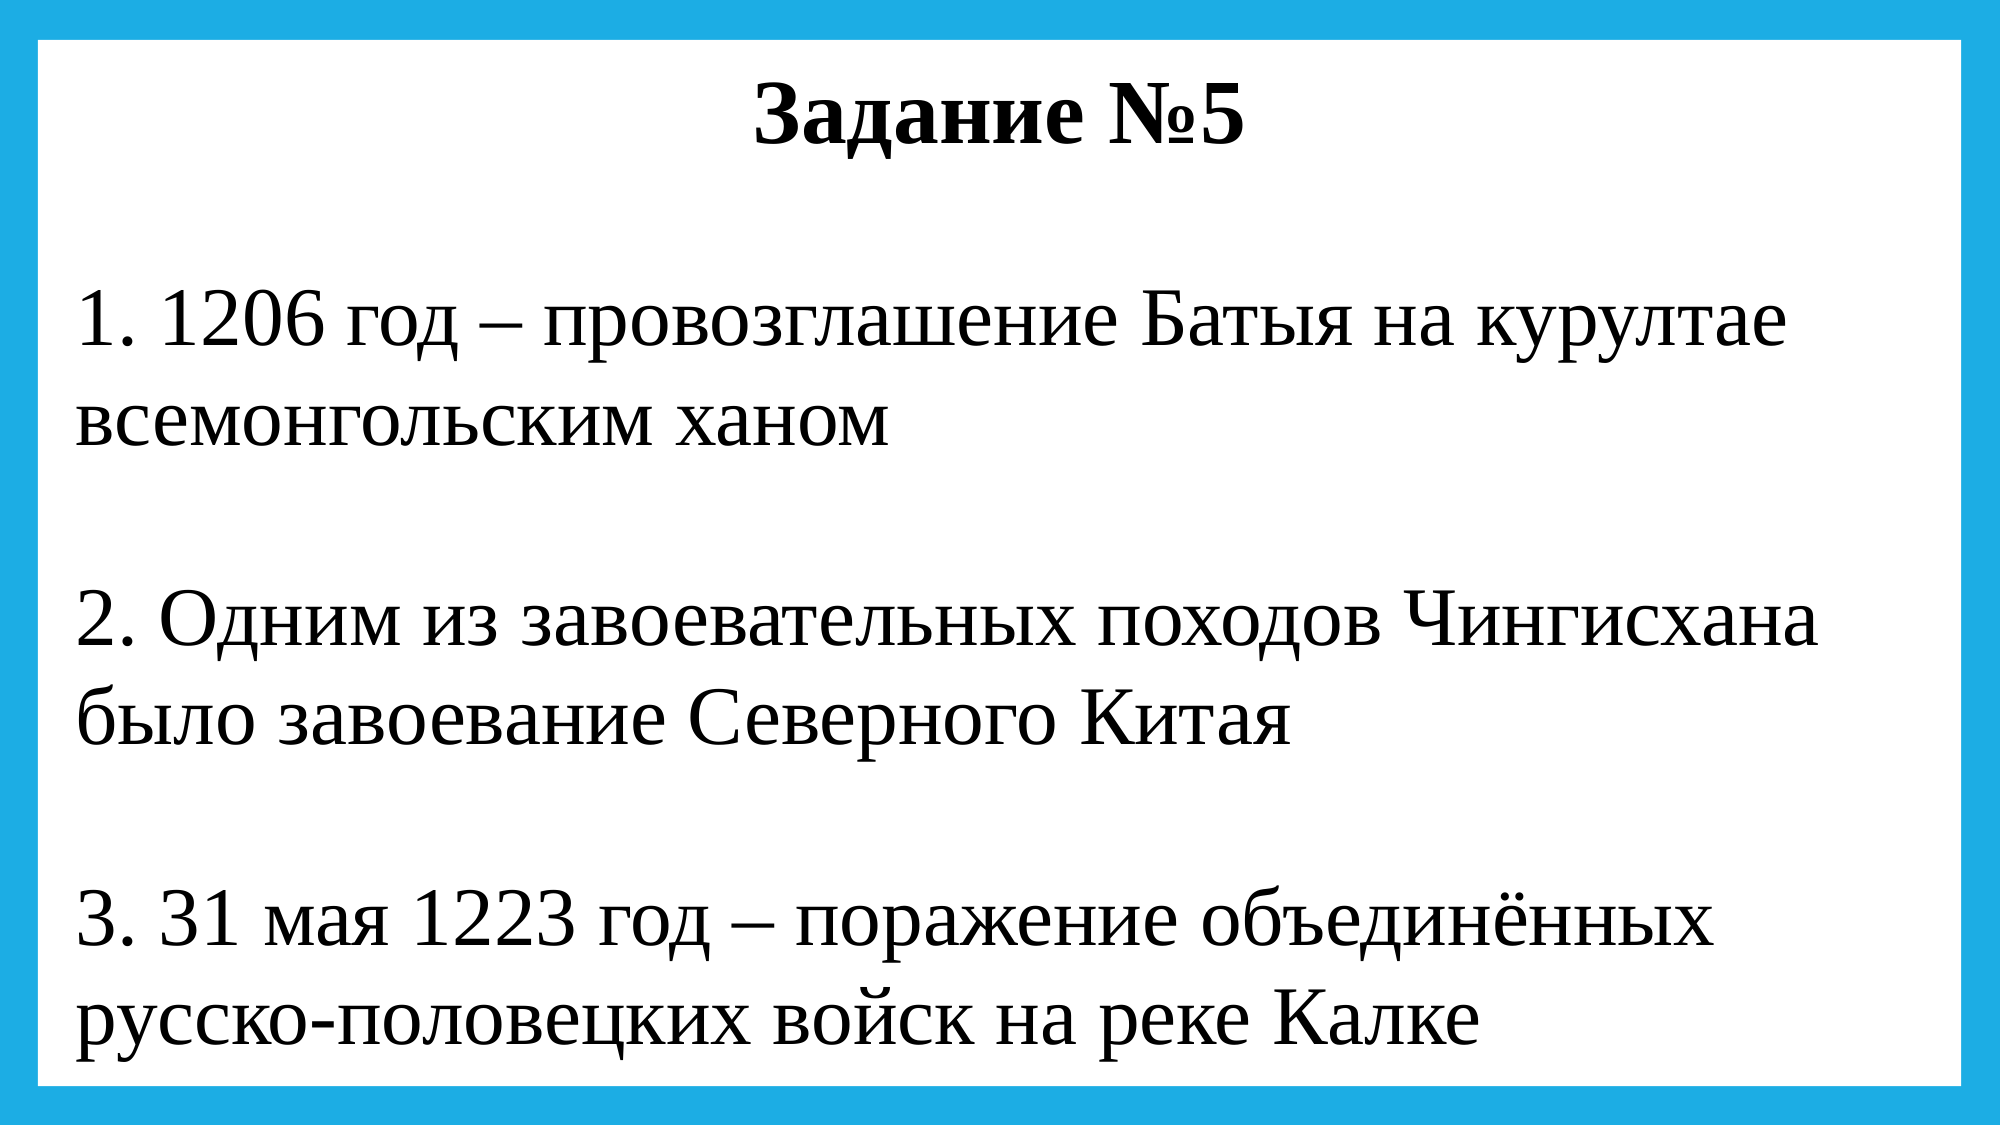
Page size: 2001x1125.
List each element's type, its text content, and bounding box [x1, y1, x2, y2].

text_box Задание №5 1. 1206 год – провозглашение Батыя на курултае всемонгольским ханом 2. Одним из завоевательных походов Чингисхана было завоевание Северного Китая 3. 31 мая 1223 год – поражение объединённых русско-половецких войск на реке Калке [60, 44, 1940, 1115]
